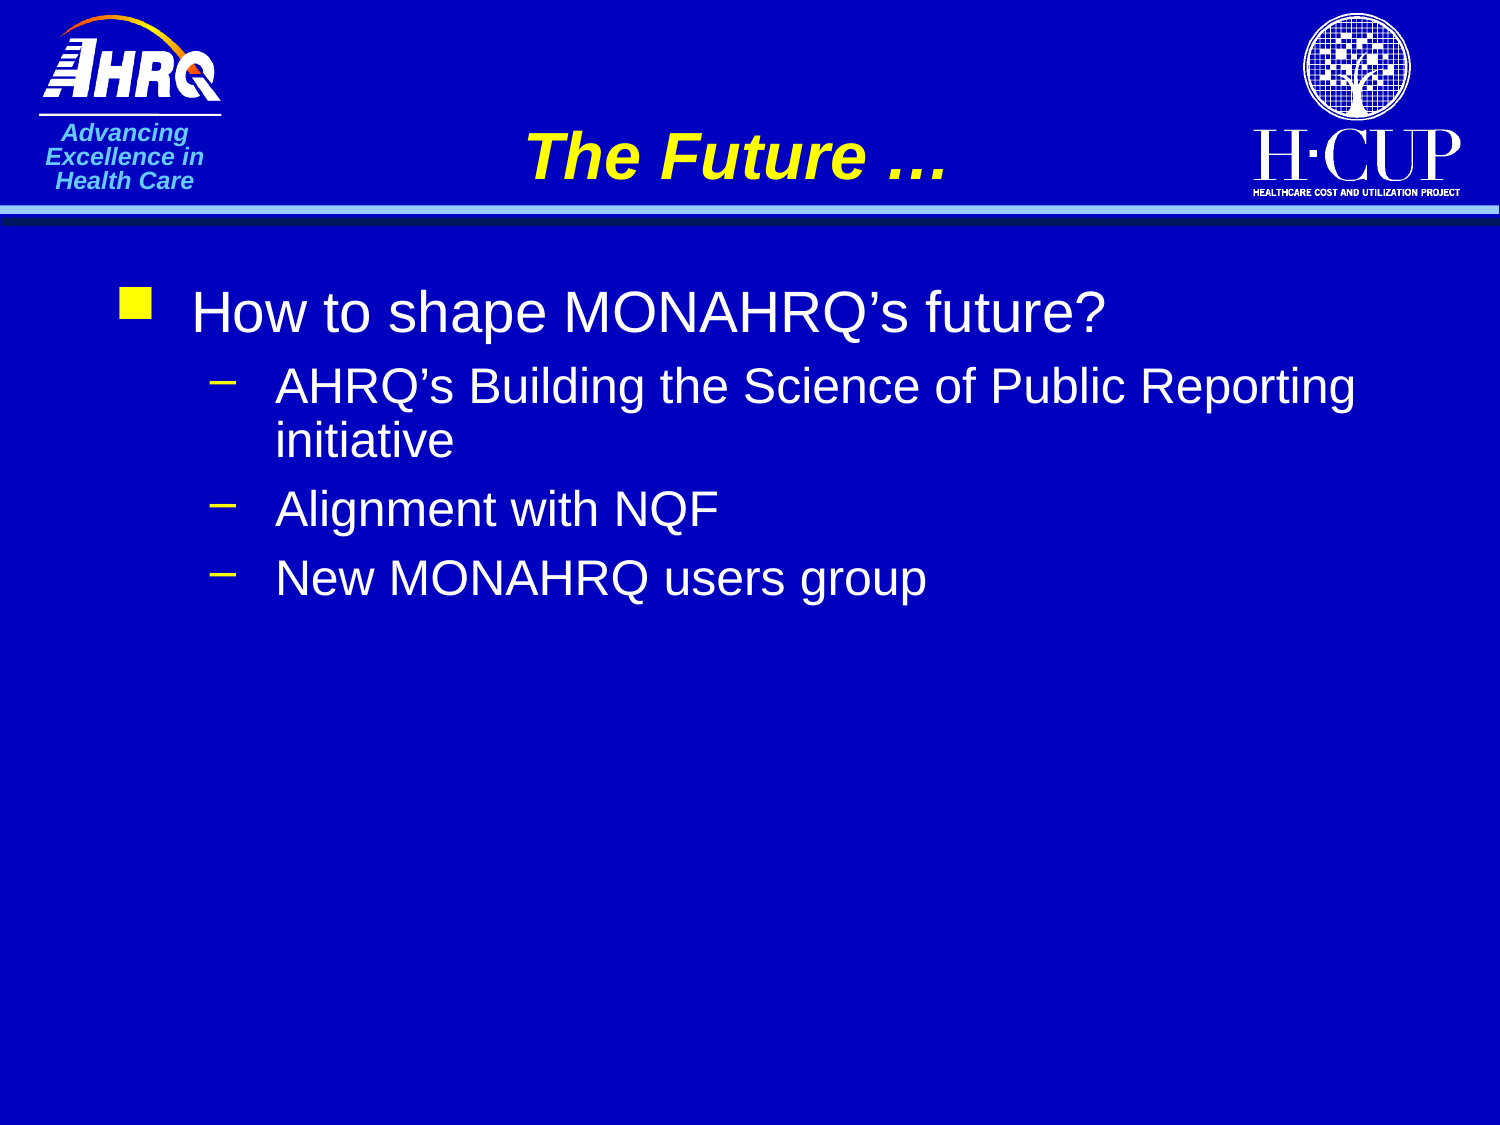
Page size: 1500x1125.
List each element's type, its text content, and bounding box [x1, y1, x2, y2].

title The Future … [238, 74, 1238, 202]
picture [39, 12, 224, 104]
picture [1250, 10, 1463, 199]
list How to shape MONAHRQ’s future? AHRQ’s Building the Science of Public Reporting initiative Alignment with NQF New MONAHRQ users group [99, 274, 1412, 751]
